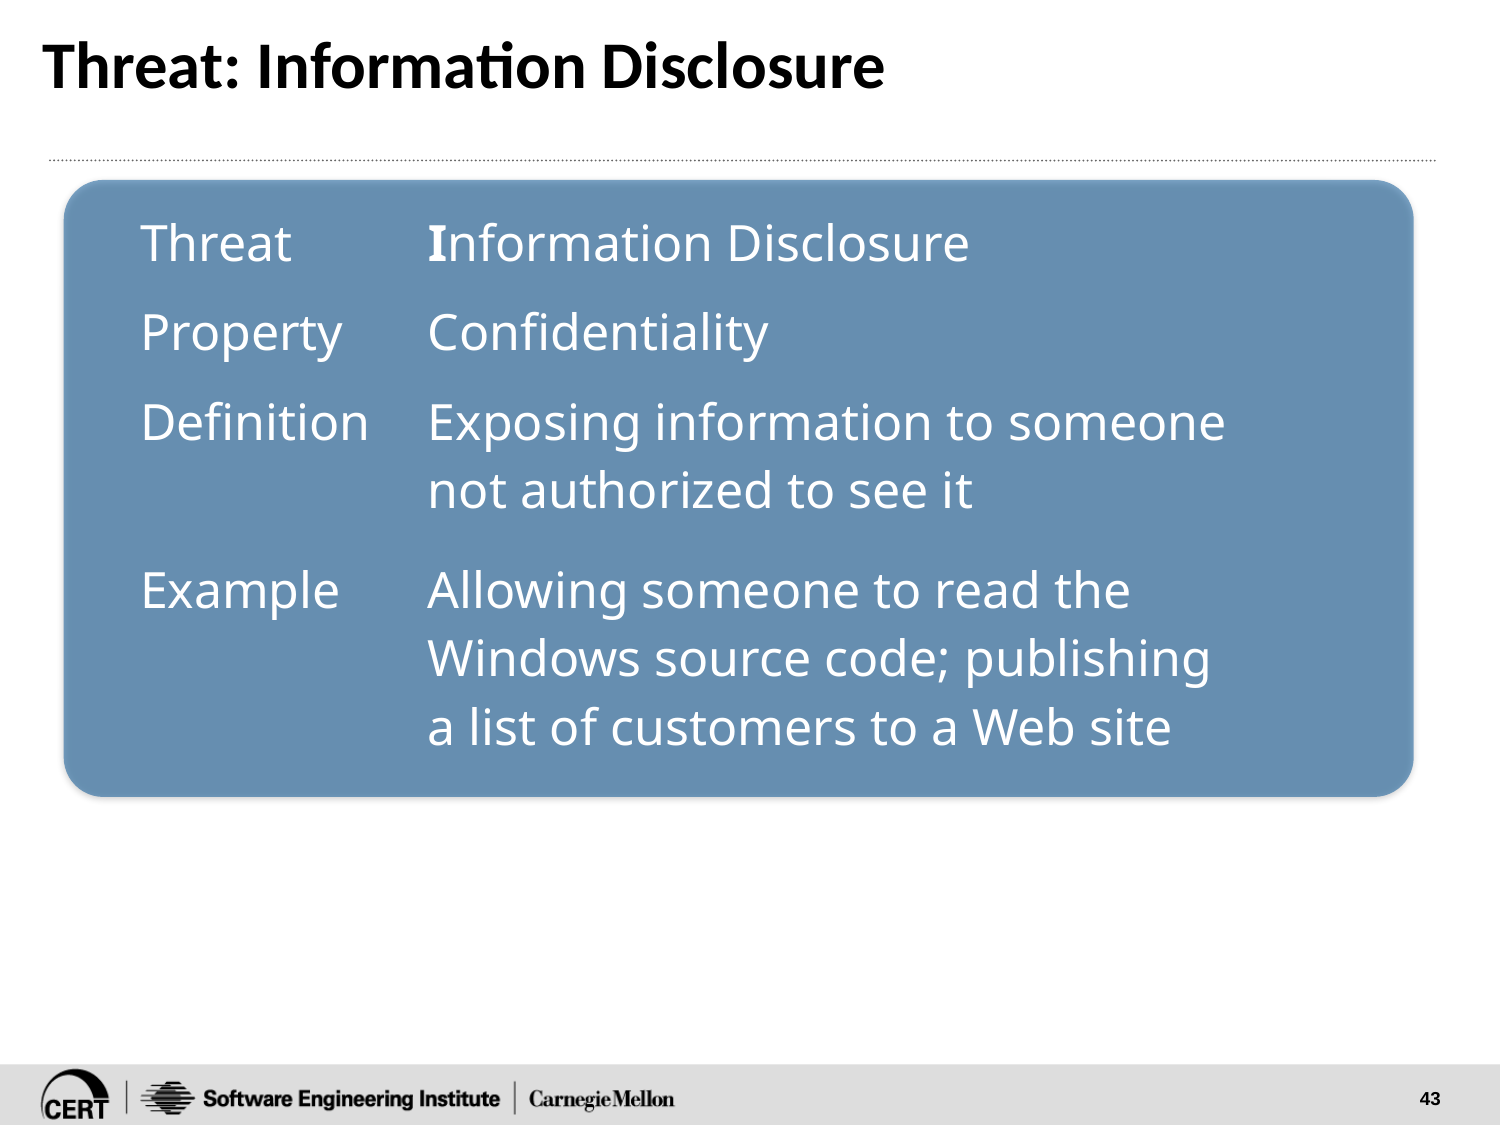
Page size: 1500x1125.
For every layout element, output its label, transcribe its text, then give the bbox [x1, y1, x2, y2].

table_cell Definition [125, 380, 413, 548]
table_header Threat [125, 200, 413, 290]
title Threat: Information Disclosure [42, 37, 1434, 155]
table_cell Exposing information to someone not authorized to see it [413, 380, 1248, 548]
table_cell Property [125, 290, 413, 380]
table_cell Example [125, 548, 413, 836]
table_cell Allowing someone to read the Windows source code; publishing a list of customers to a Web site [413, 548, 1248, 836]
text_box [62, 179, 1415, 798]
table_header Information Disclosure [413, 200, 1248, 290]
table_cell Confidentiality [413, 290, 1248, 380]
picture [24, 1065, 688, 1125]
